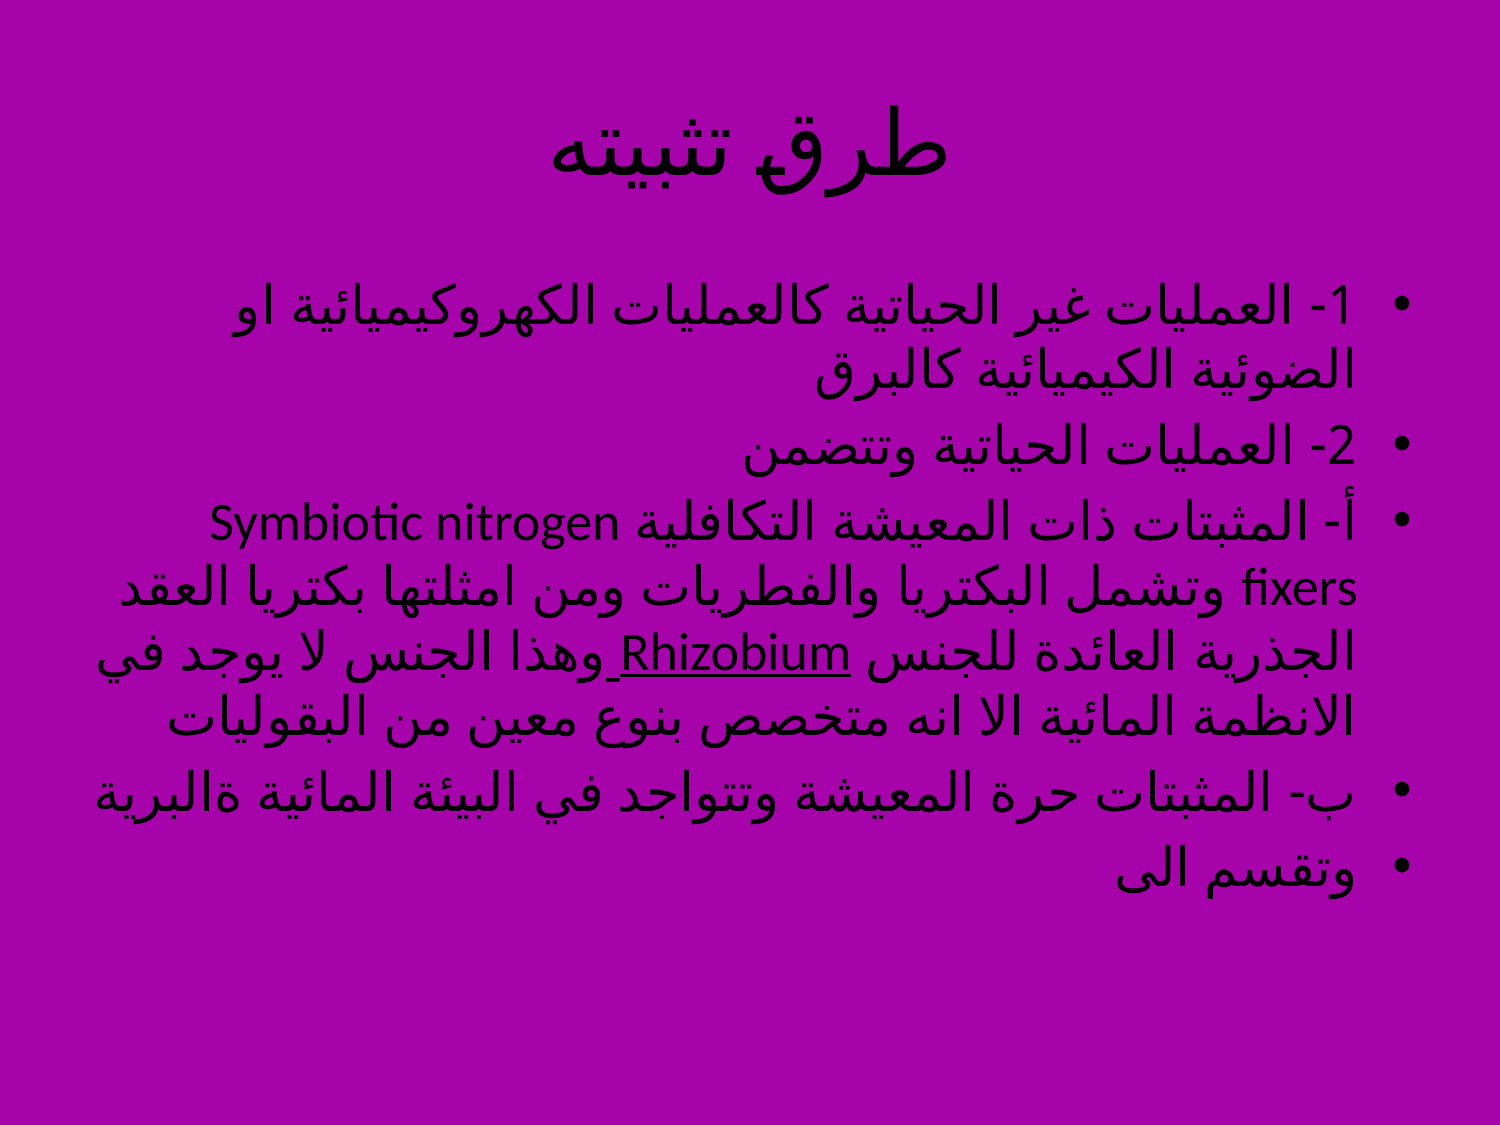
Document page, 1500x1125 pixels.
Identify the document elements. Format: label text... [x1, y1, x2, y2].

list 1- العمليات غير الحياتية كالعمليات الكهروكيميائية او الضوئية الكيميائية كالبرق 2- العمليات الحياتية وتتضمن أ- المثبتات ذات المعيشة التكافلية Symbiotic nitrogen fixers وتشمل البكتريا والفطريات ومن امثلتها بكتريا العقد الجذرية العائدة للجنس Rhizobium وهذا الجنس لا يوجد في الانظمة المائية الا انه متخصص بنوع معين من البقوليات ب- المثبتات حرة المعيشة وتتواجد في البيئة المائية ةالبرية وتقسم الى [75, 262, 1425, 1005]
title طرق تثبيته [75, 45, 1425, 233]
